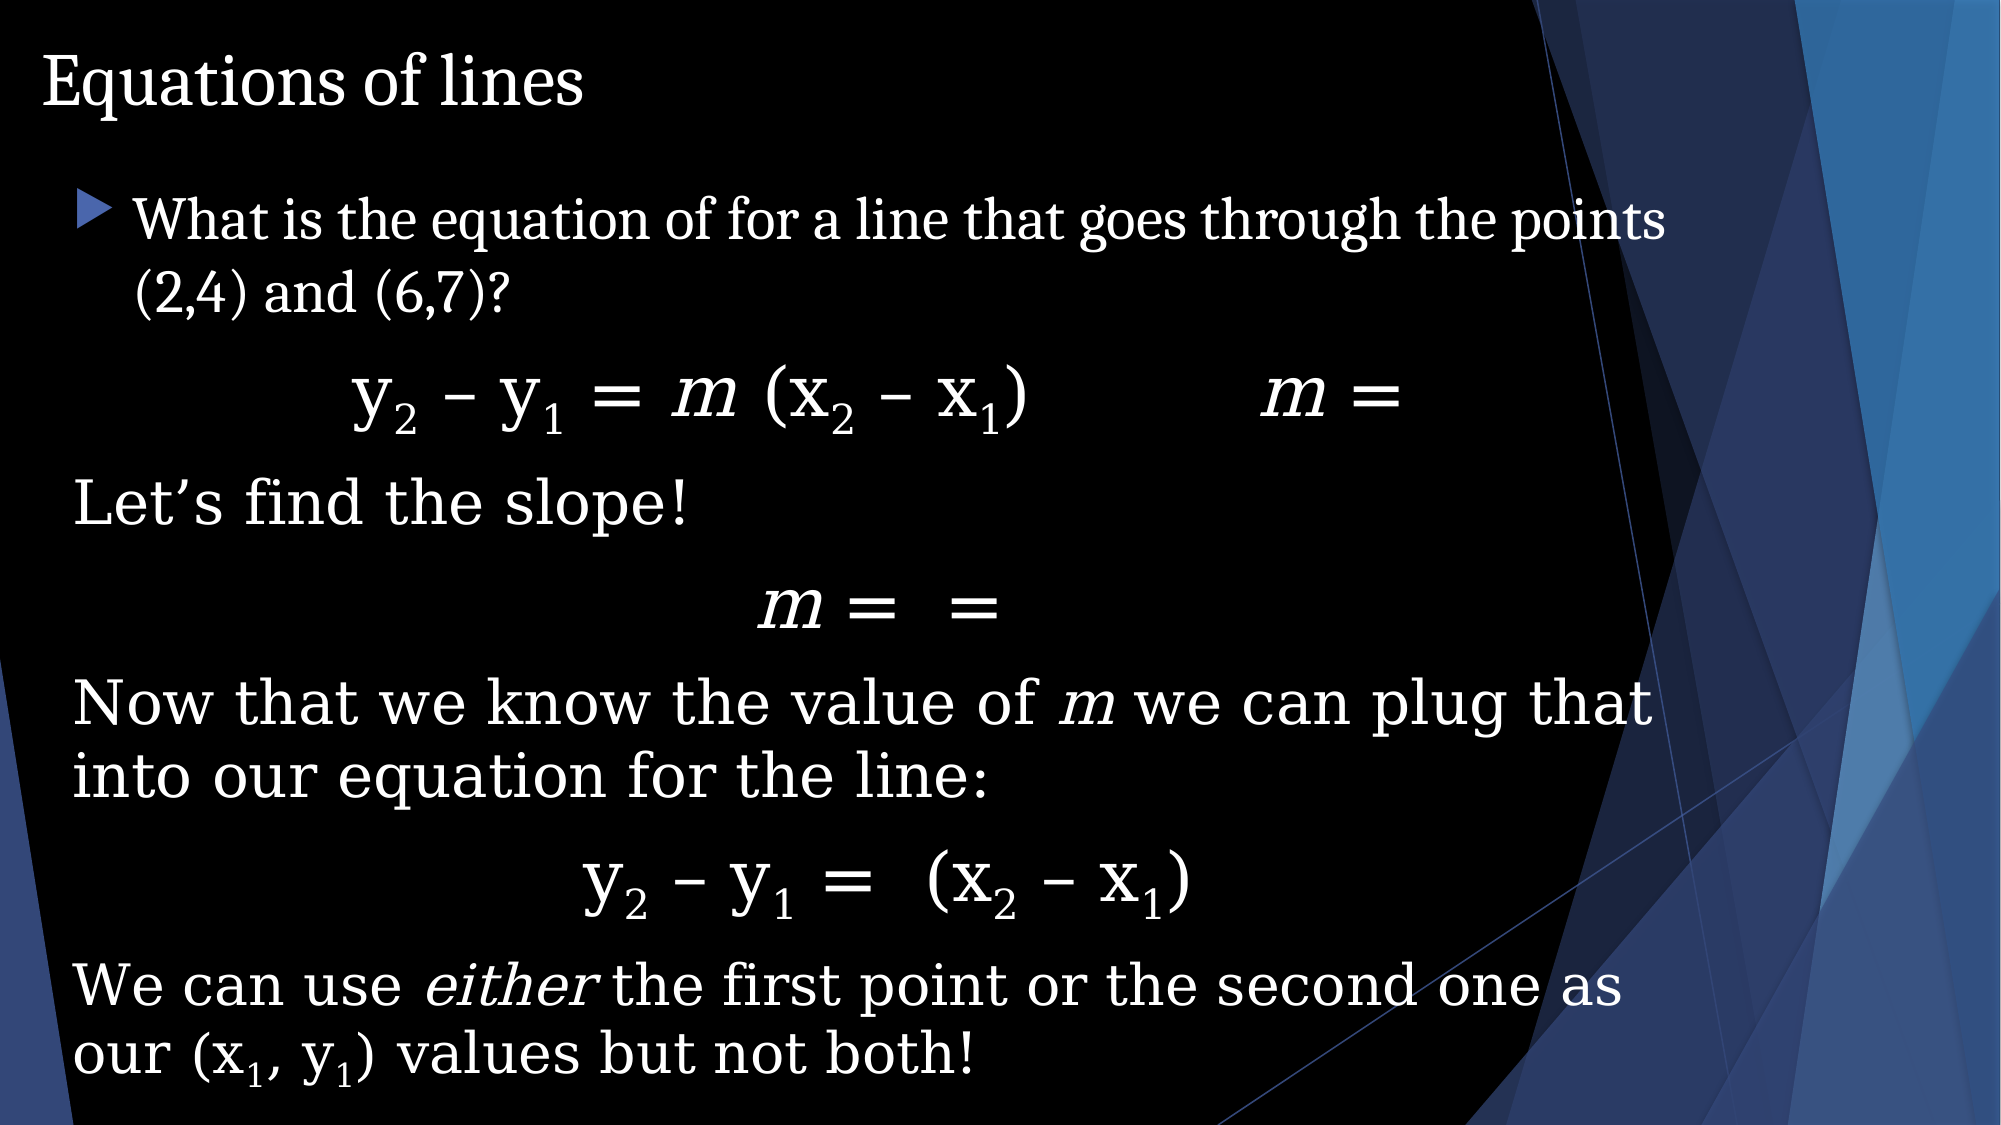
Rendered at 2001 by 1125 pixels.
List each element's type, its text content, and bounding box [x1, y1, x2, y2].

title Equations of lines [26, 22, 1437, 240]
